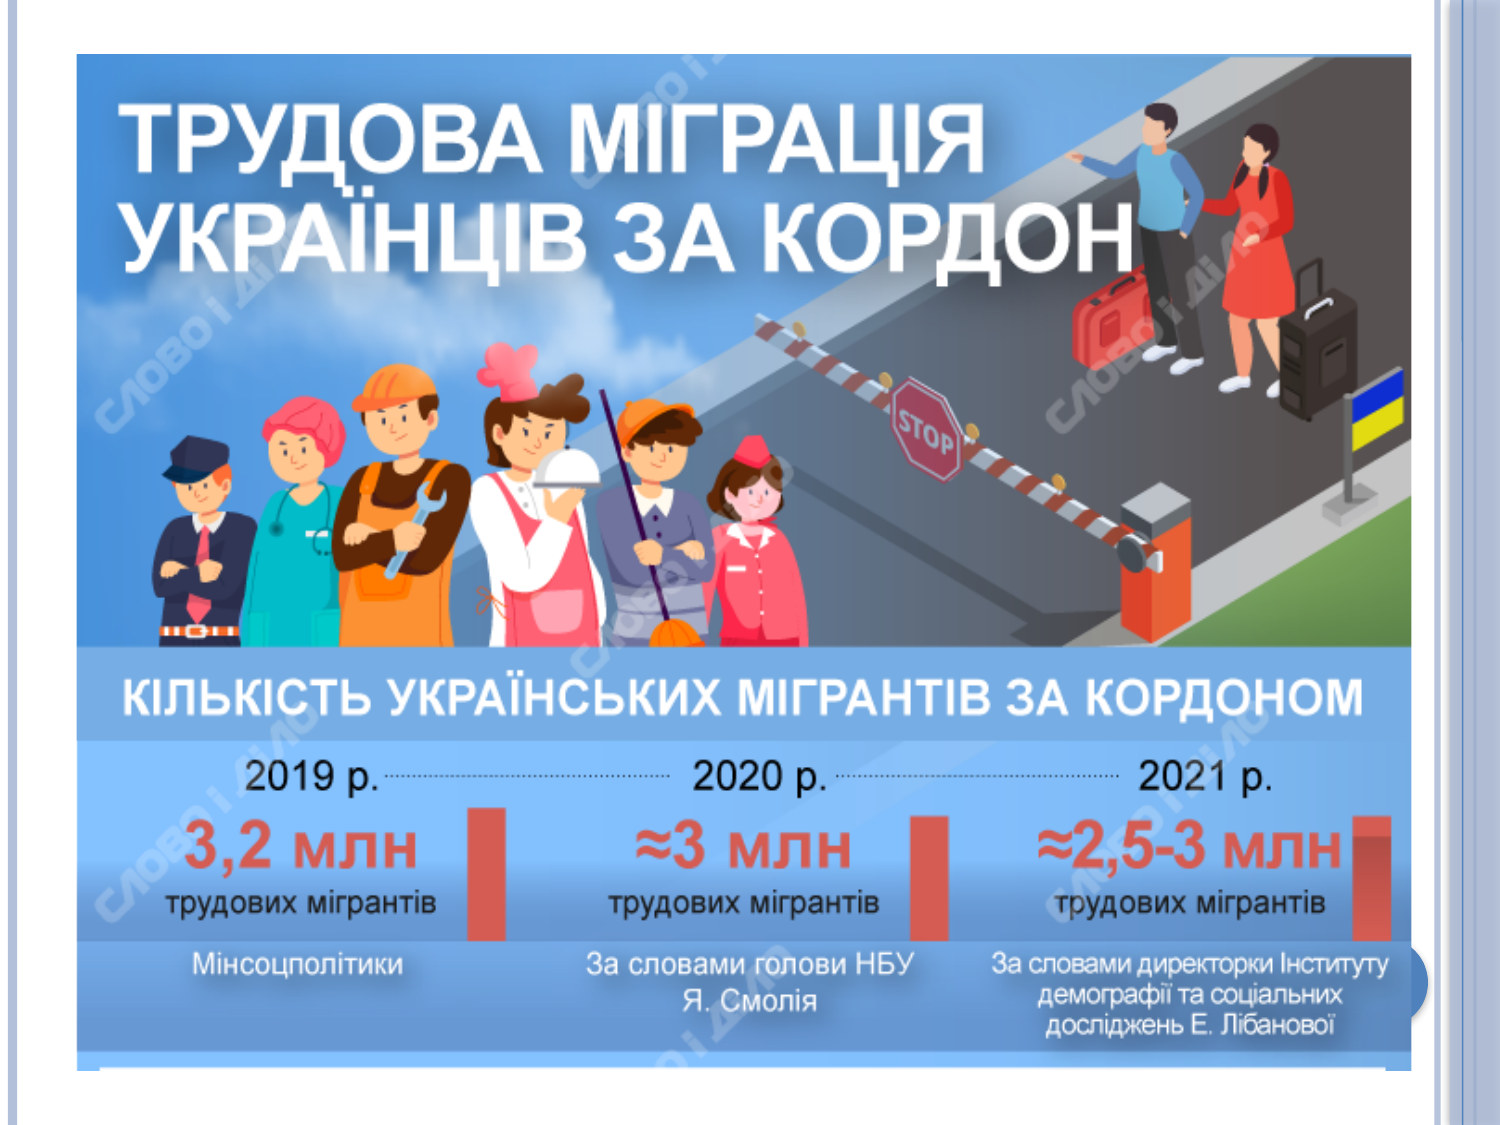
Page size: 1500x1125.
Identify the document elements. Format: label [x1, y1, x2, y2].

picture [76, 53, 1413, 1071]
